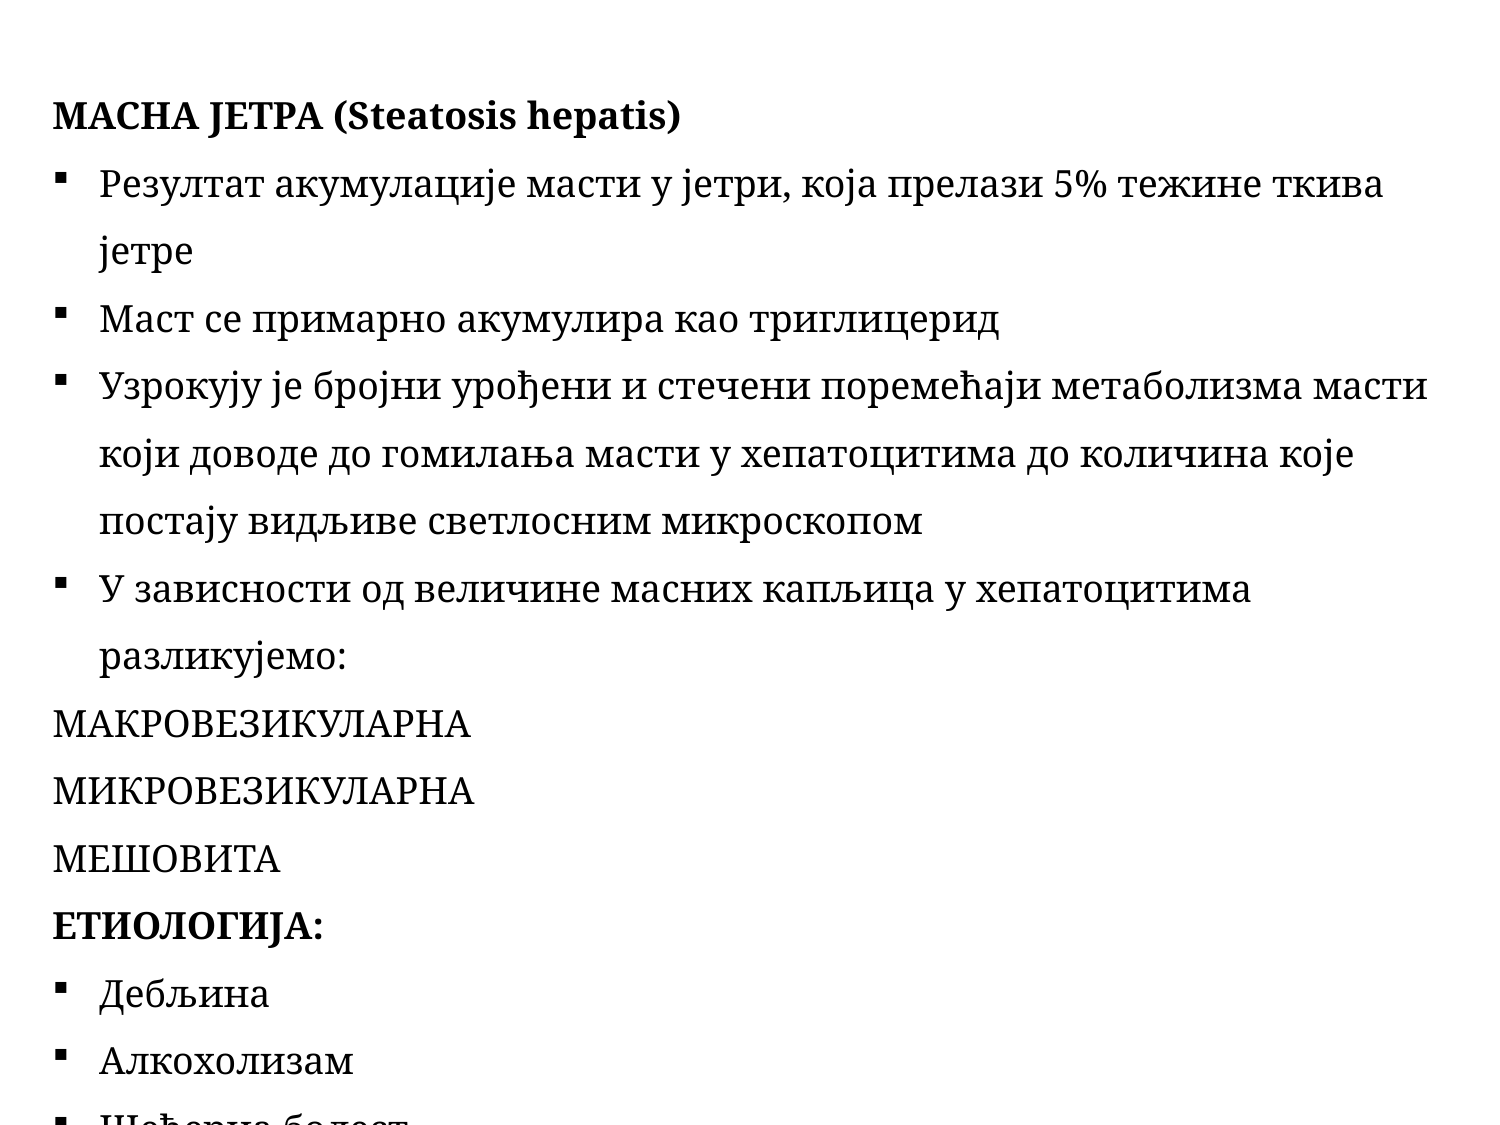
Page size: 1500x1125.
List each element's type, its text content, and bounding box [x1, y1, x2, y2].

text_box МАСНА ЈЕТРА (Steatosis hepatis) Резултат акумулације масти у јетри, која прелази 5% тежине ткива јетре Маст се примарно акумулира као триглицерид Узрокују је бројни урођени и стечени поремећаји метаболизма масти који доводе до гомилања масти у хепатоцитима до количина које постају видљиве светлосним микроскопом У зависности од величине масних капљица у хепатоцитима разликујемо: МАКРОВЕЗИКУЛАРНА МИКРОВЕЗИКУЛАРНА МЕШОВИТА ЕТИОЛОГИЈА: Дебљина Алкохолизам Шећерна болест [37, 62, 1500, 1125]
